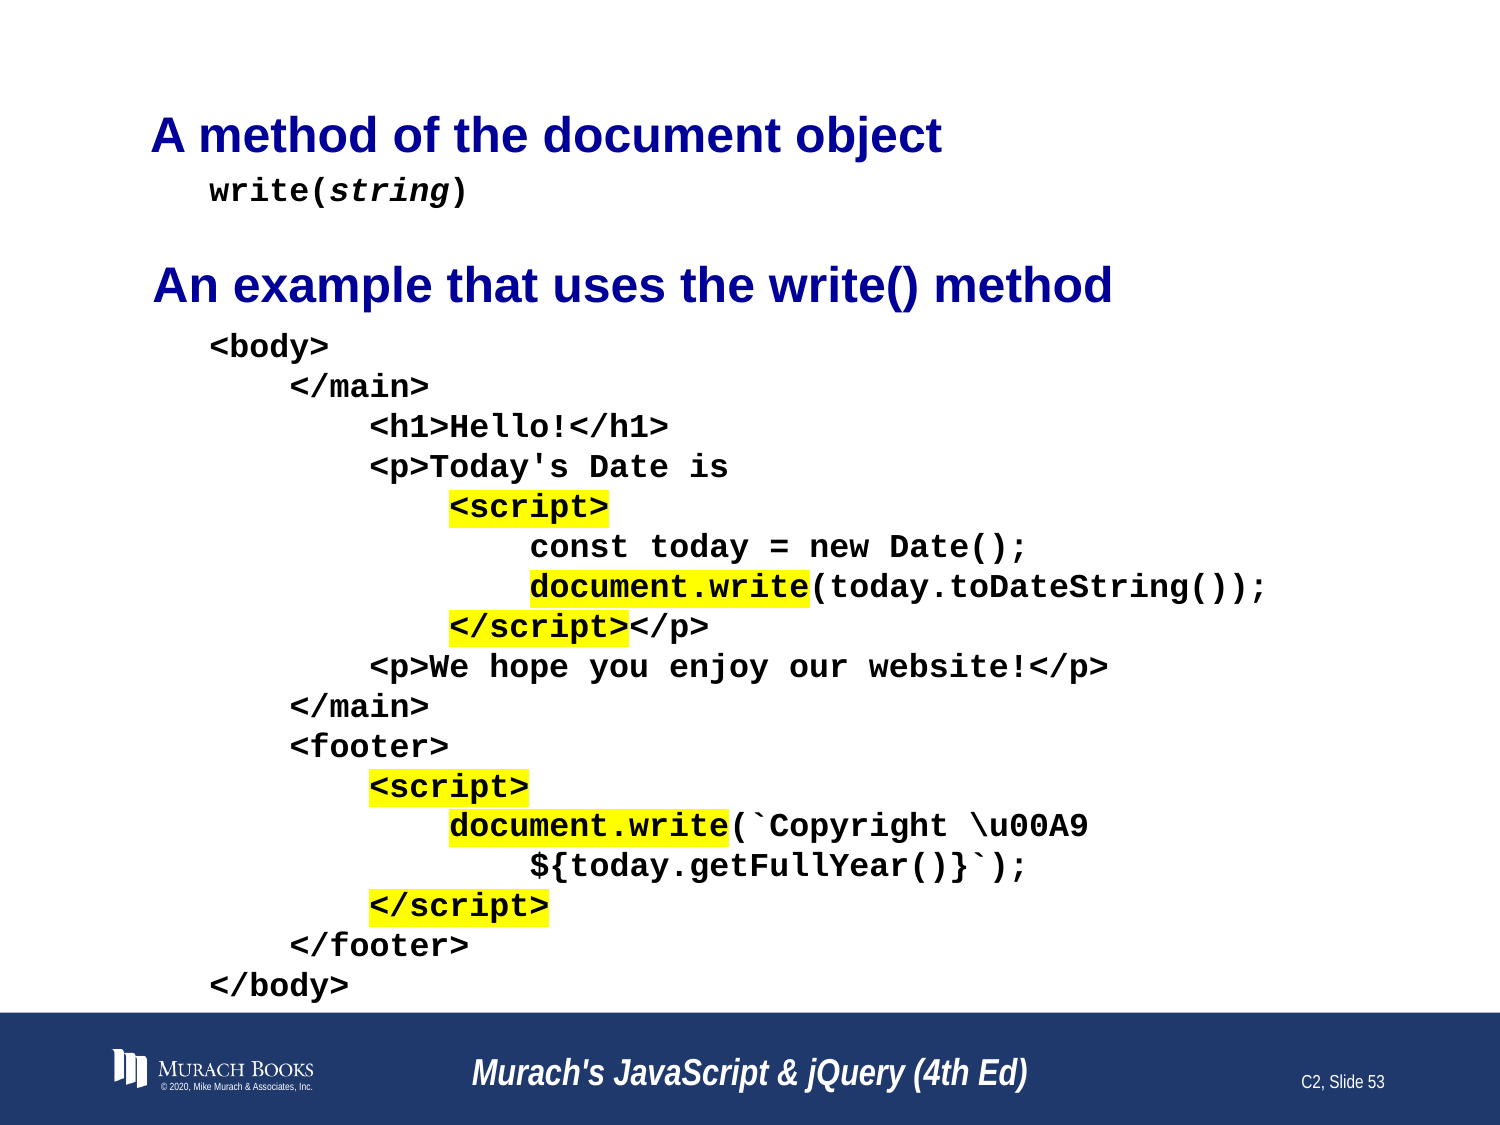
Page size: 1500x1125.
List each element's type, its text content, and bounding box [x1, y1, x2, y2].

title A method of the document object [150, 102, 1350, 160]
slide_number C2, Slide 53 [1087, 1025, 1400, 1100]
slide_number Murach's JavaScript & jQuery (4th Ed) [463, 1025, 1050, 1100]
footer © 2020, Mike Murach & Associates, Inc. [12, 1025, 463, 1100]
list write(string) An example that uses the write() method <body> </main> <h1>Hello!</h1> <p>Today's Date is <script> const today = new Date(); document.write(today.toDateString()); </script></p> <p>We hope you enjoy our website!</p> </main> <footer> <script> document.write(`Copyright \u00A9 ${today.getFullYear()}`); </script> </footer> </body> [137, 160, 1350, 961]
